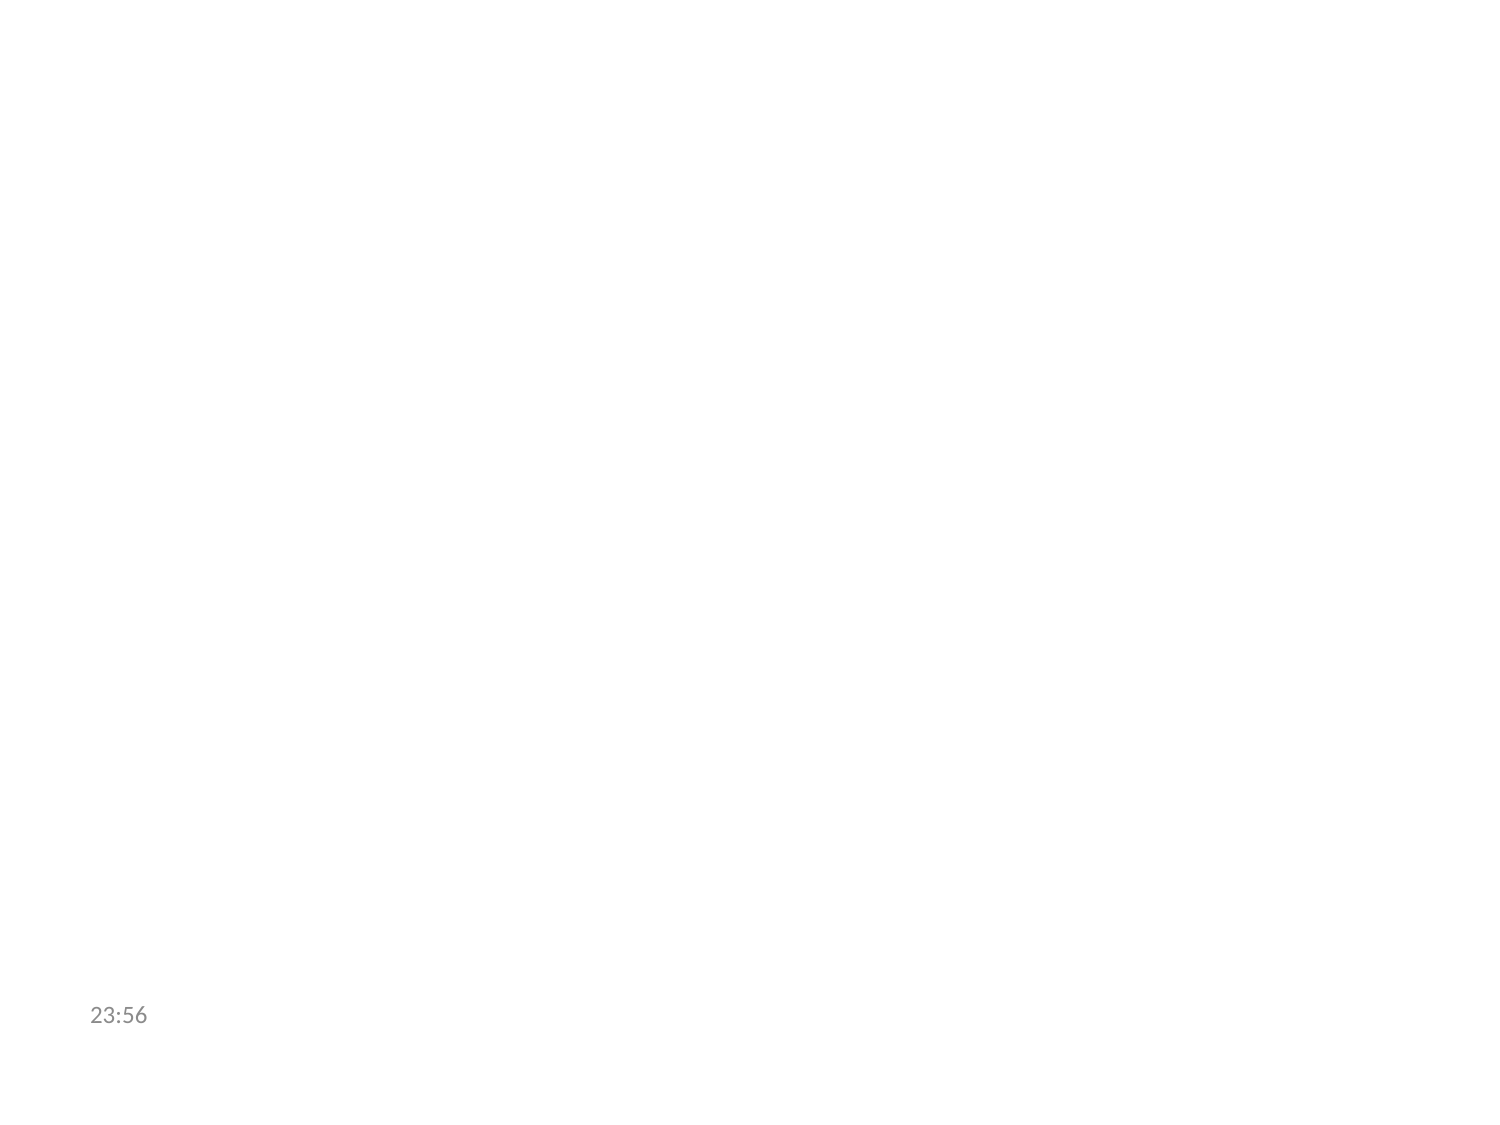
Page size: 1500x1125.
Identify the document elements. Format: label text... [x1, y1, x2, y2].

text_box 15:35 [75, 983, 425, 1044]
